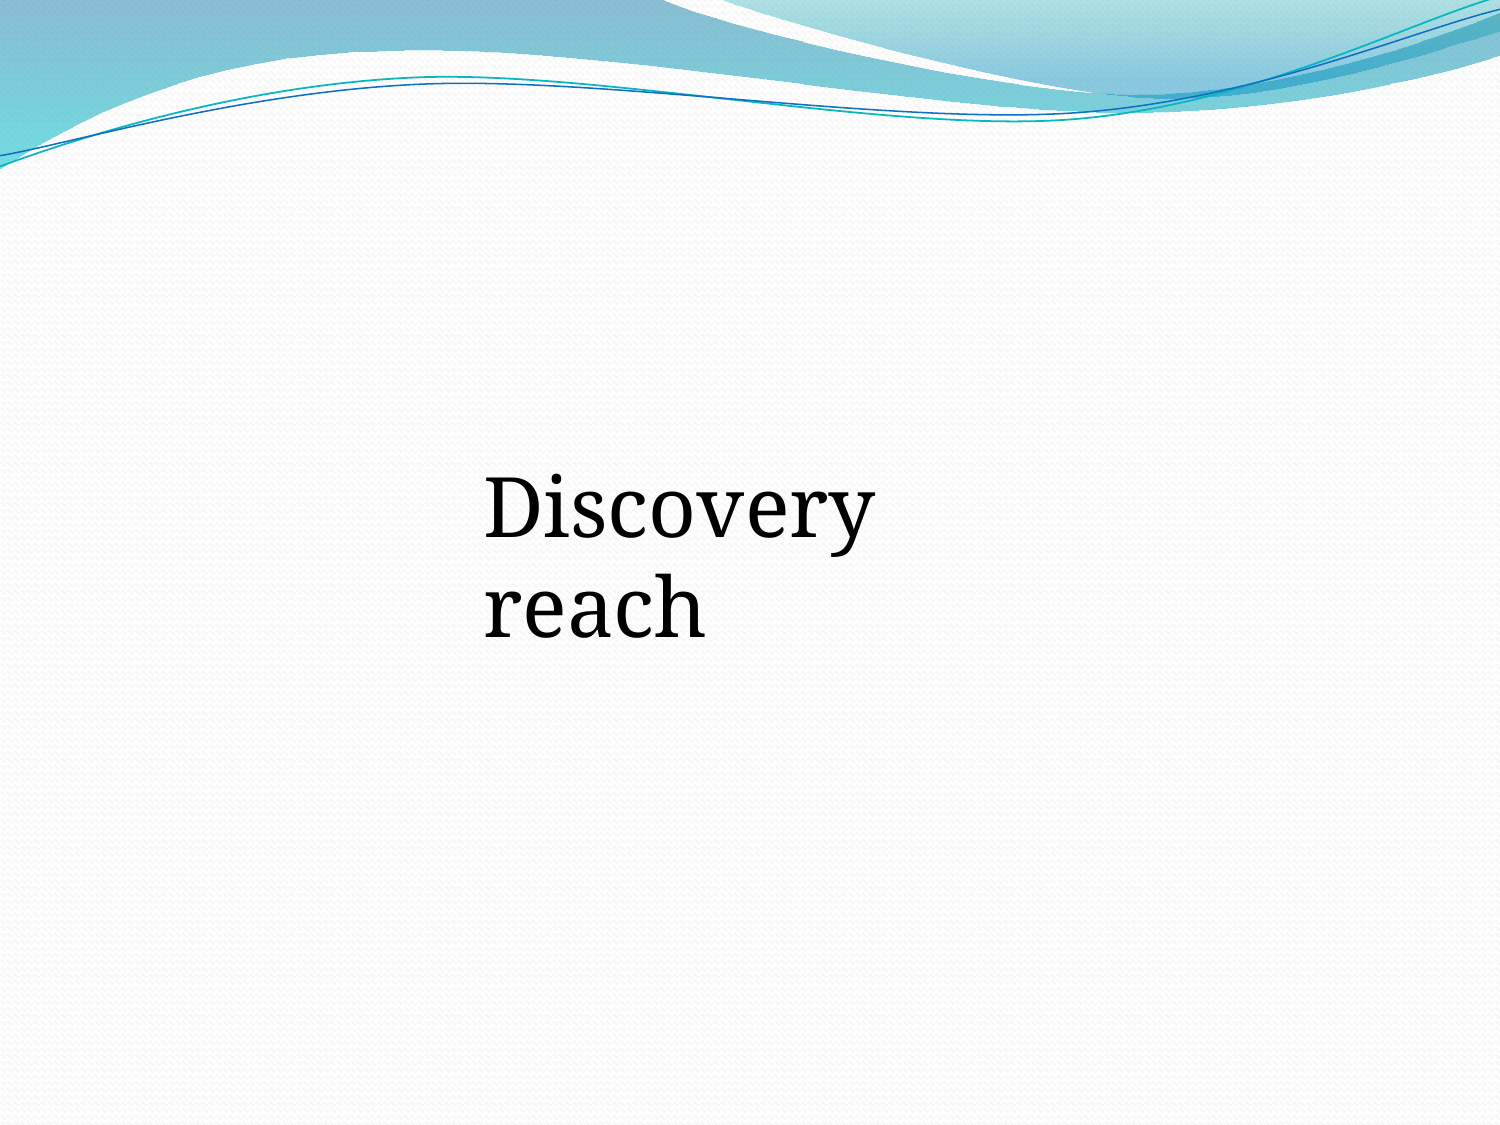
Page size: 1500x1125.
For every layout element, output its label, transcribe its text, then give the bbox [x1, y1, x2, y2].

text_box Discovery reach [468, 446, 1102, 662]
